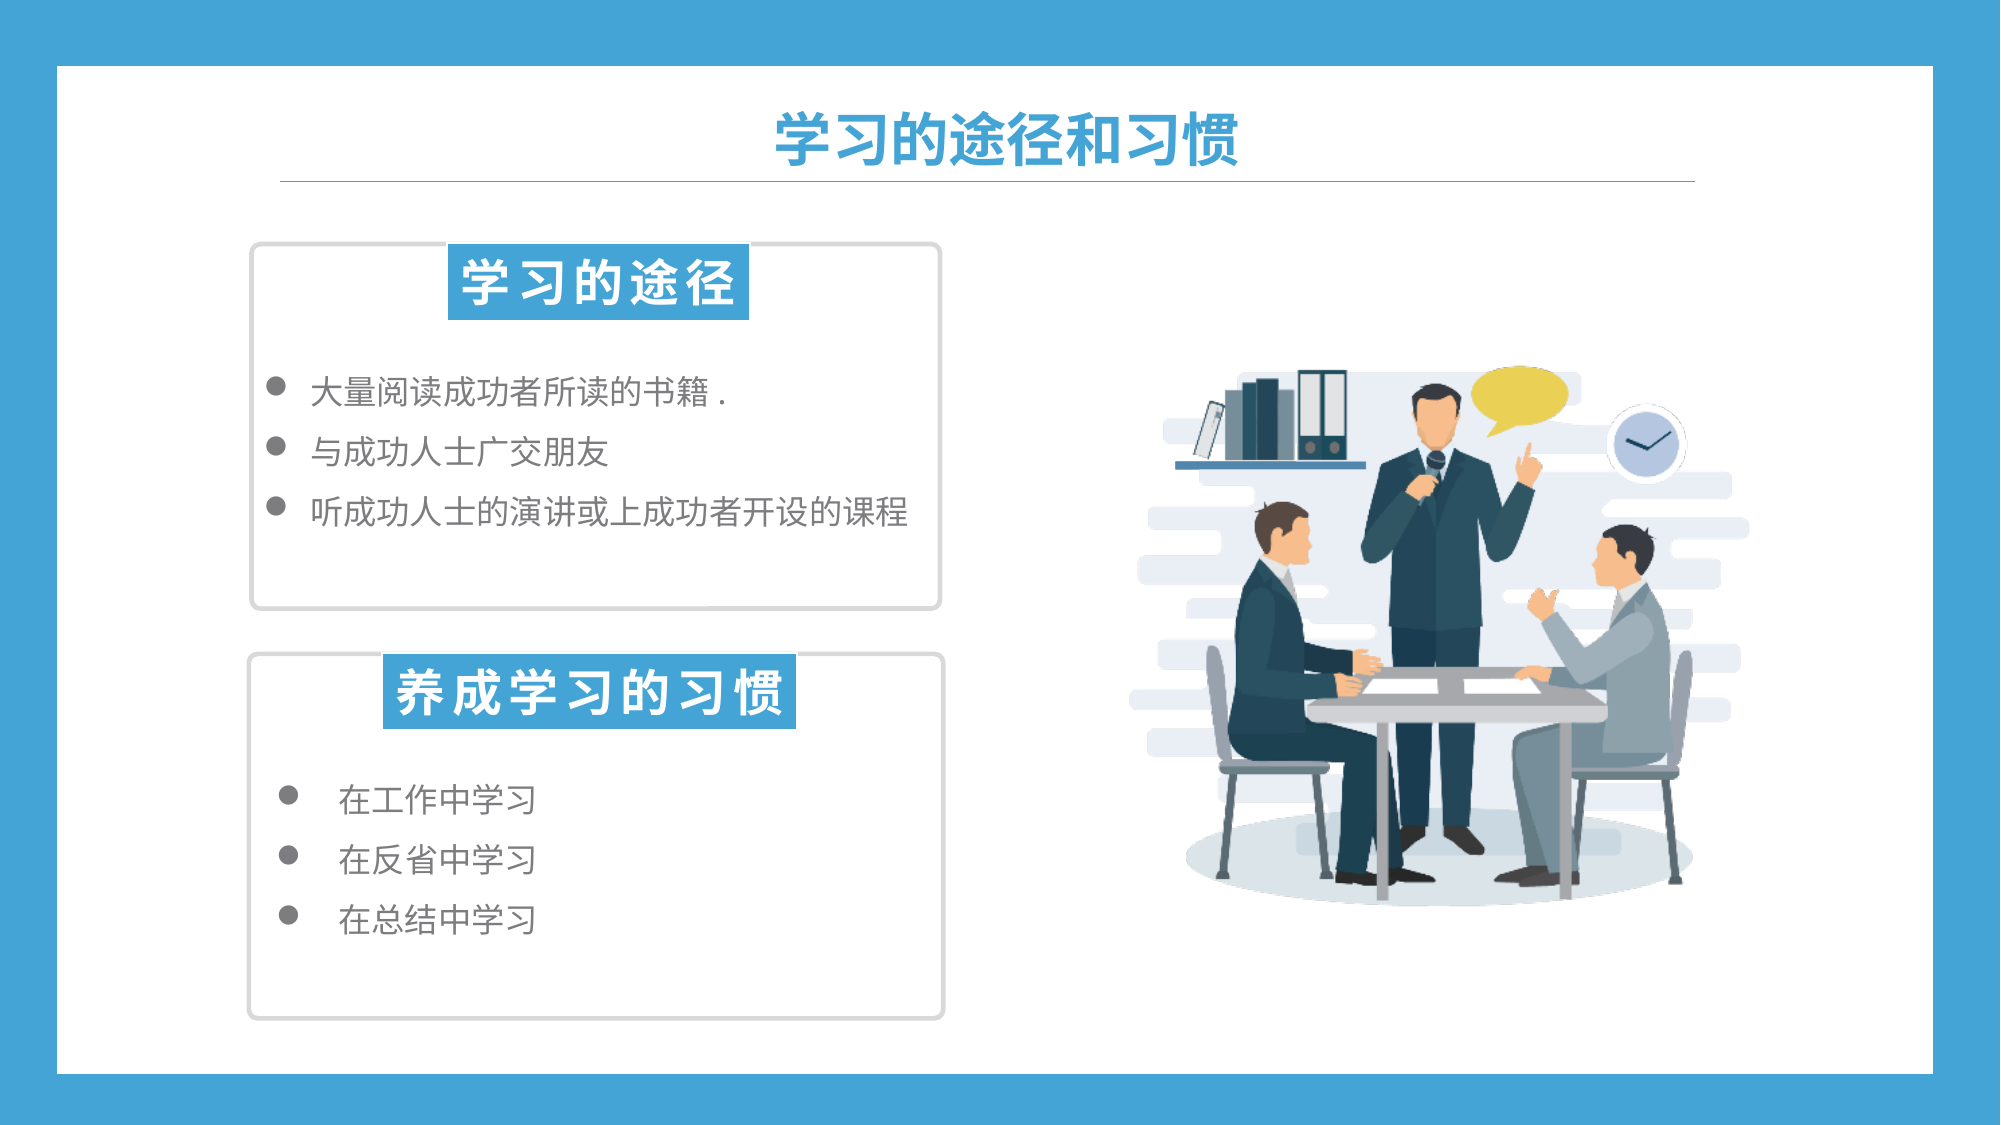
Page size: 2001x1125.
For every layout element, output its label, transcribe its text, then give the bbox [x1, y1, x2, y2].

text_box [248, 628, 944, 1056]
picture [1056, 252, 1823, 1019]
text_box 学习的途径和习惯 [759, 96, 1276, 180]
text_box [248, 218, 941, 628]
